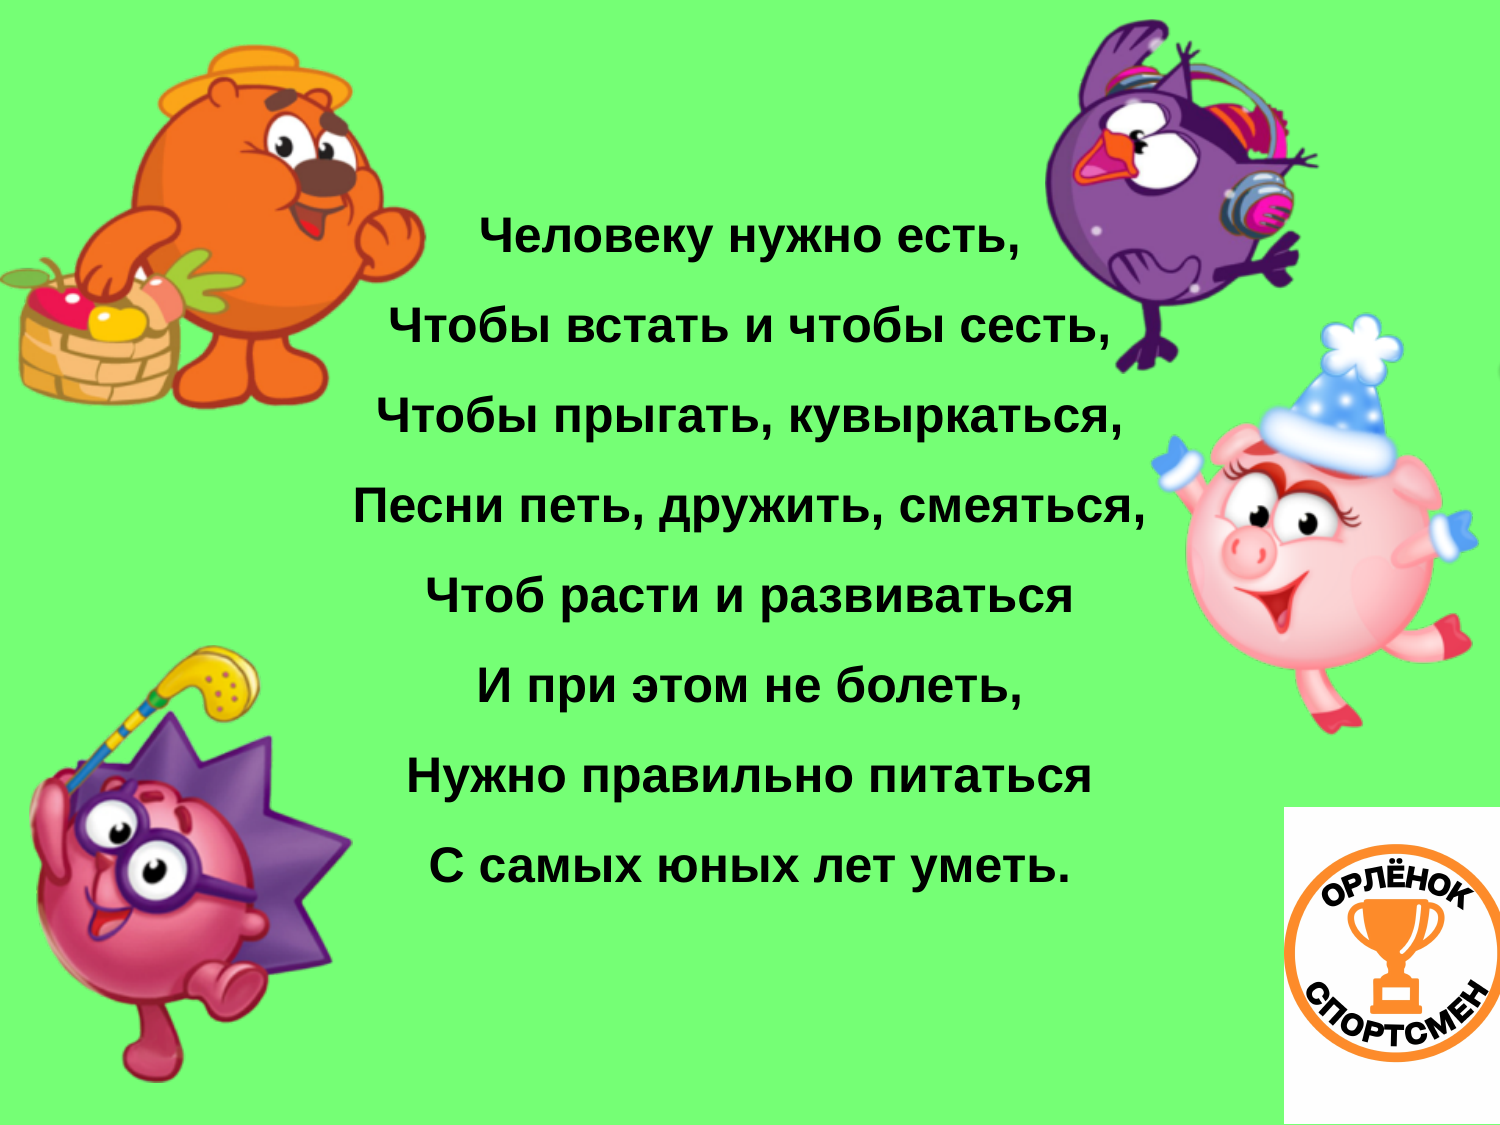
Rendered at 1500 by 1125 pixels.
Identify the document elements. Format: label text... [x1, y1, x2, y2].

picture [29, 645, 353, 1084]
picture [1283, 807, 1500, 1124]
picture [1045, 18, 1500, 761]
picture [0, 18, 432, 451]
text_box Человеку нужно есть, Чтобы встать и чтобы сесть, Чтобы прыгать, кувыркаться, Песни петь, дружить, смеяться, Чтоб расти и развиваться И при этом не болеть, Нужно правильно питаться С самых юных лет уметь. [0, 0, 1500, 1125]
